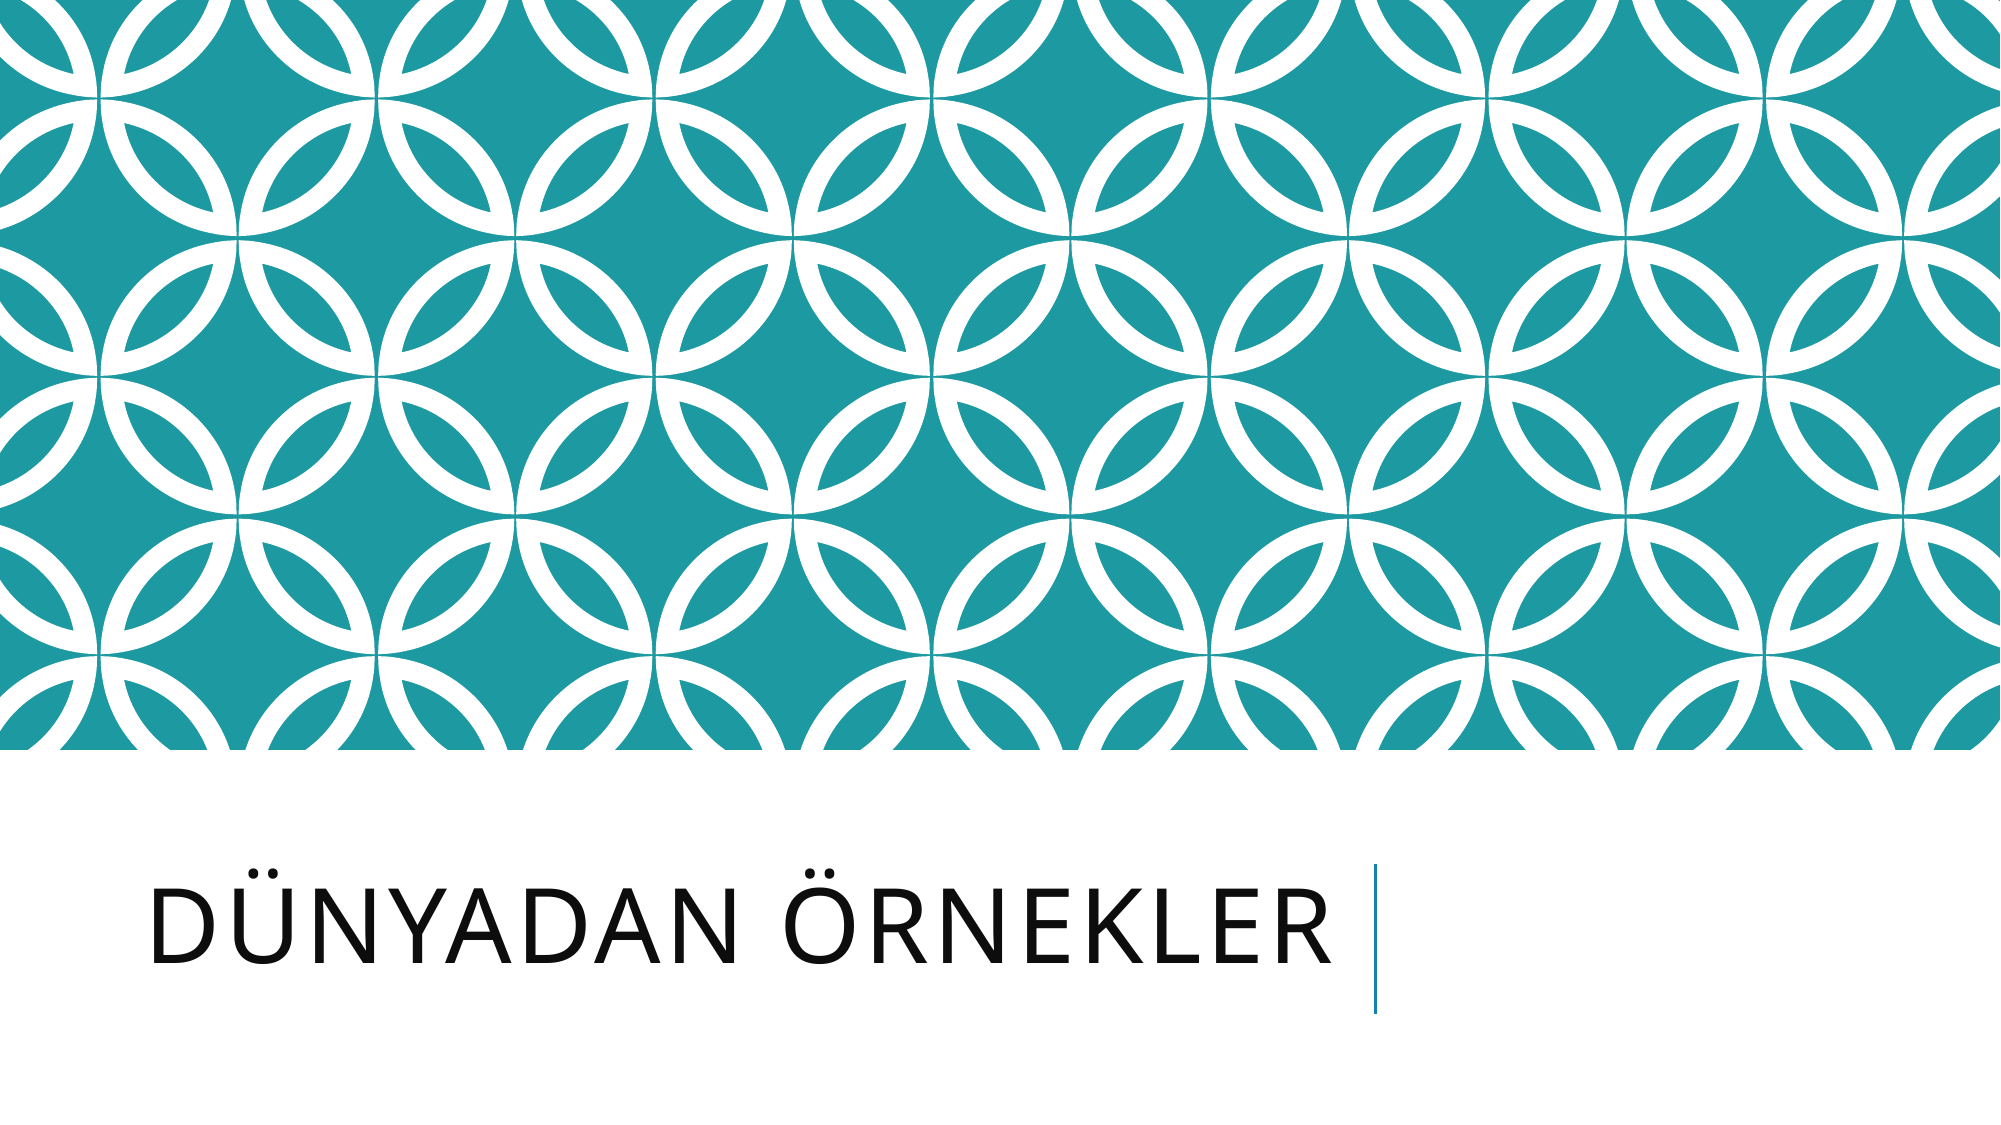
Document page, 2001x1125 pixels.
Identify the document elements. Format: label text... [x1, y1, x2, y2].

title DÜNYADAN ÖRNEKLER [75, 813, 1350, 1054]
